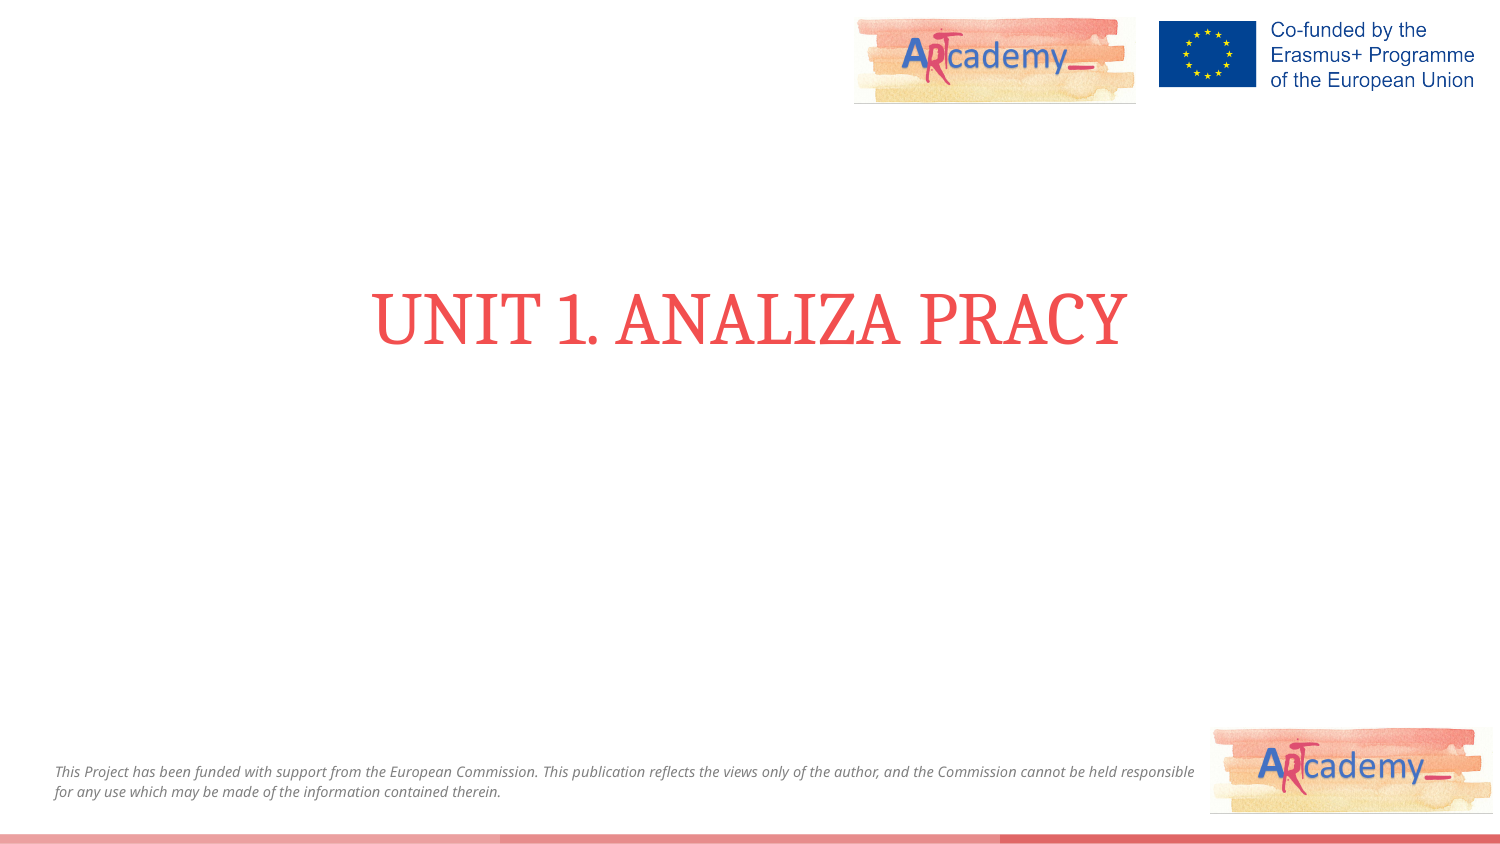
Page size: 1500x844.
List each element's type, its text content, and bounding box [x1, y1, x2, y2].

title UNIT 1. ANALIZA PRACY [164, 167, 1336, 375]
picture [1210, 709, 1493, 844]
picture [1158, 21, 1474, 91]
text_box This Project has been funded with support from the European Commission. This publication reflects the views only of the author, and the Commission cannot be held responsible for any use which may be made of the information contained therein. [39, 754, 1205, 799]
picture [854, 0, 1137, 134]
